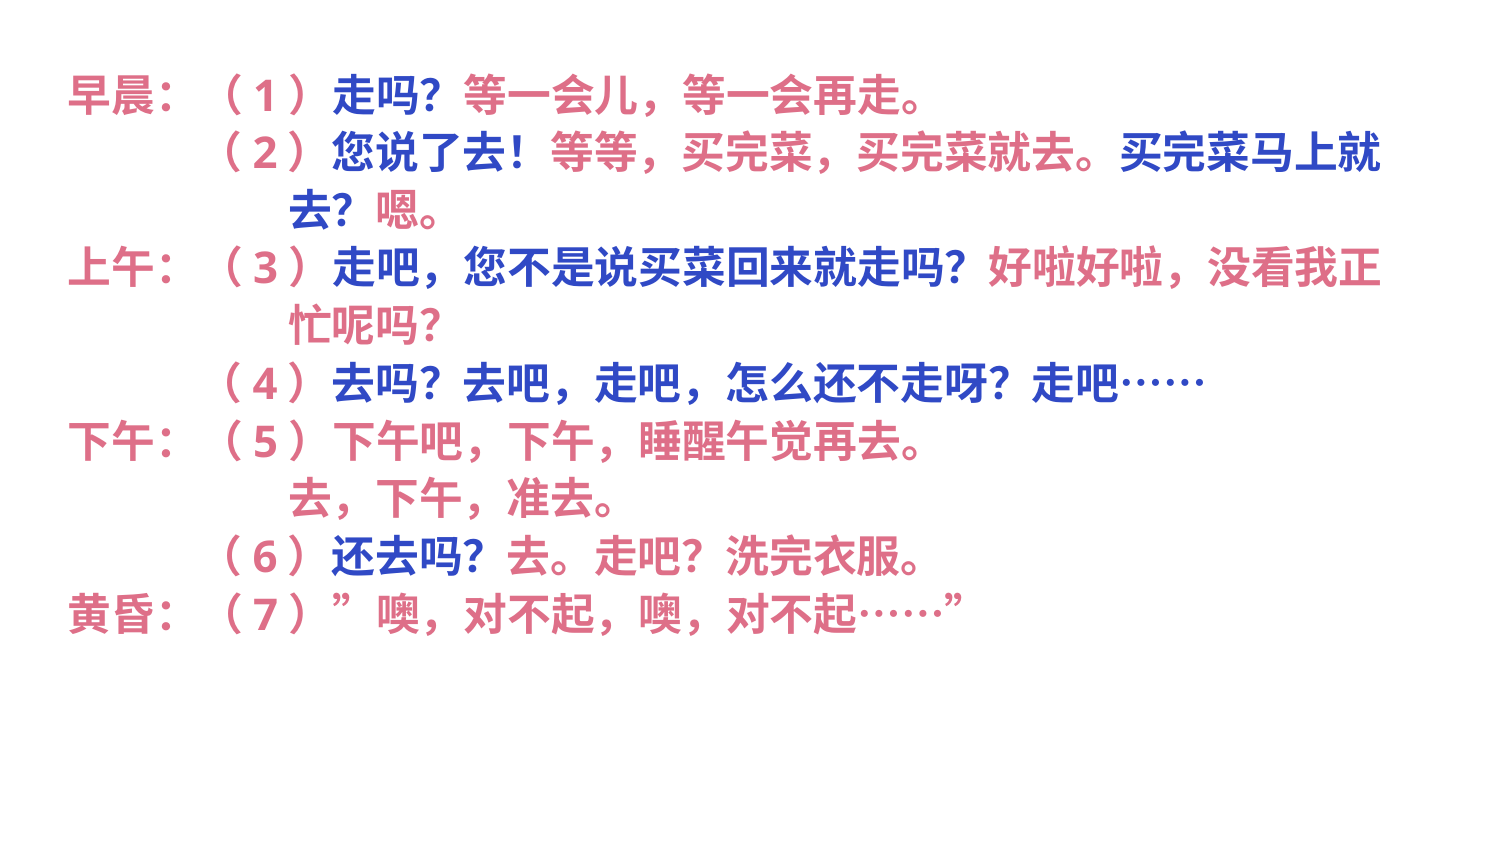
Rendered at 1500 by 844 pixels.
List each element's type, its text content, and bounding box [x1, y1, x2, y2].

list 早晨：（1）走吗？等一会儿，等一会再走。 （2）您说了去！等等，买完菜，买完菜就去。买完菜马上就 去？嗯。 上午：（3）走吧，您不是说买菜回来就走吗？好啦好啦，没看我正 忙呢吗？ （4）去吗？去吧，走吧，怎么还不走呀？走吧…… 下午：（5）下午吧，下午，睡醒午觉再去。 去，下午，准去。 （6）还去吗？去。走吧？洗完衣服。 黄昏：（7）”噢，对不起，噢，对不起……” [56, 56, 1444, 788]
